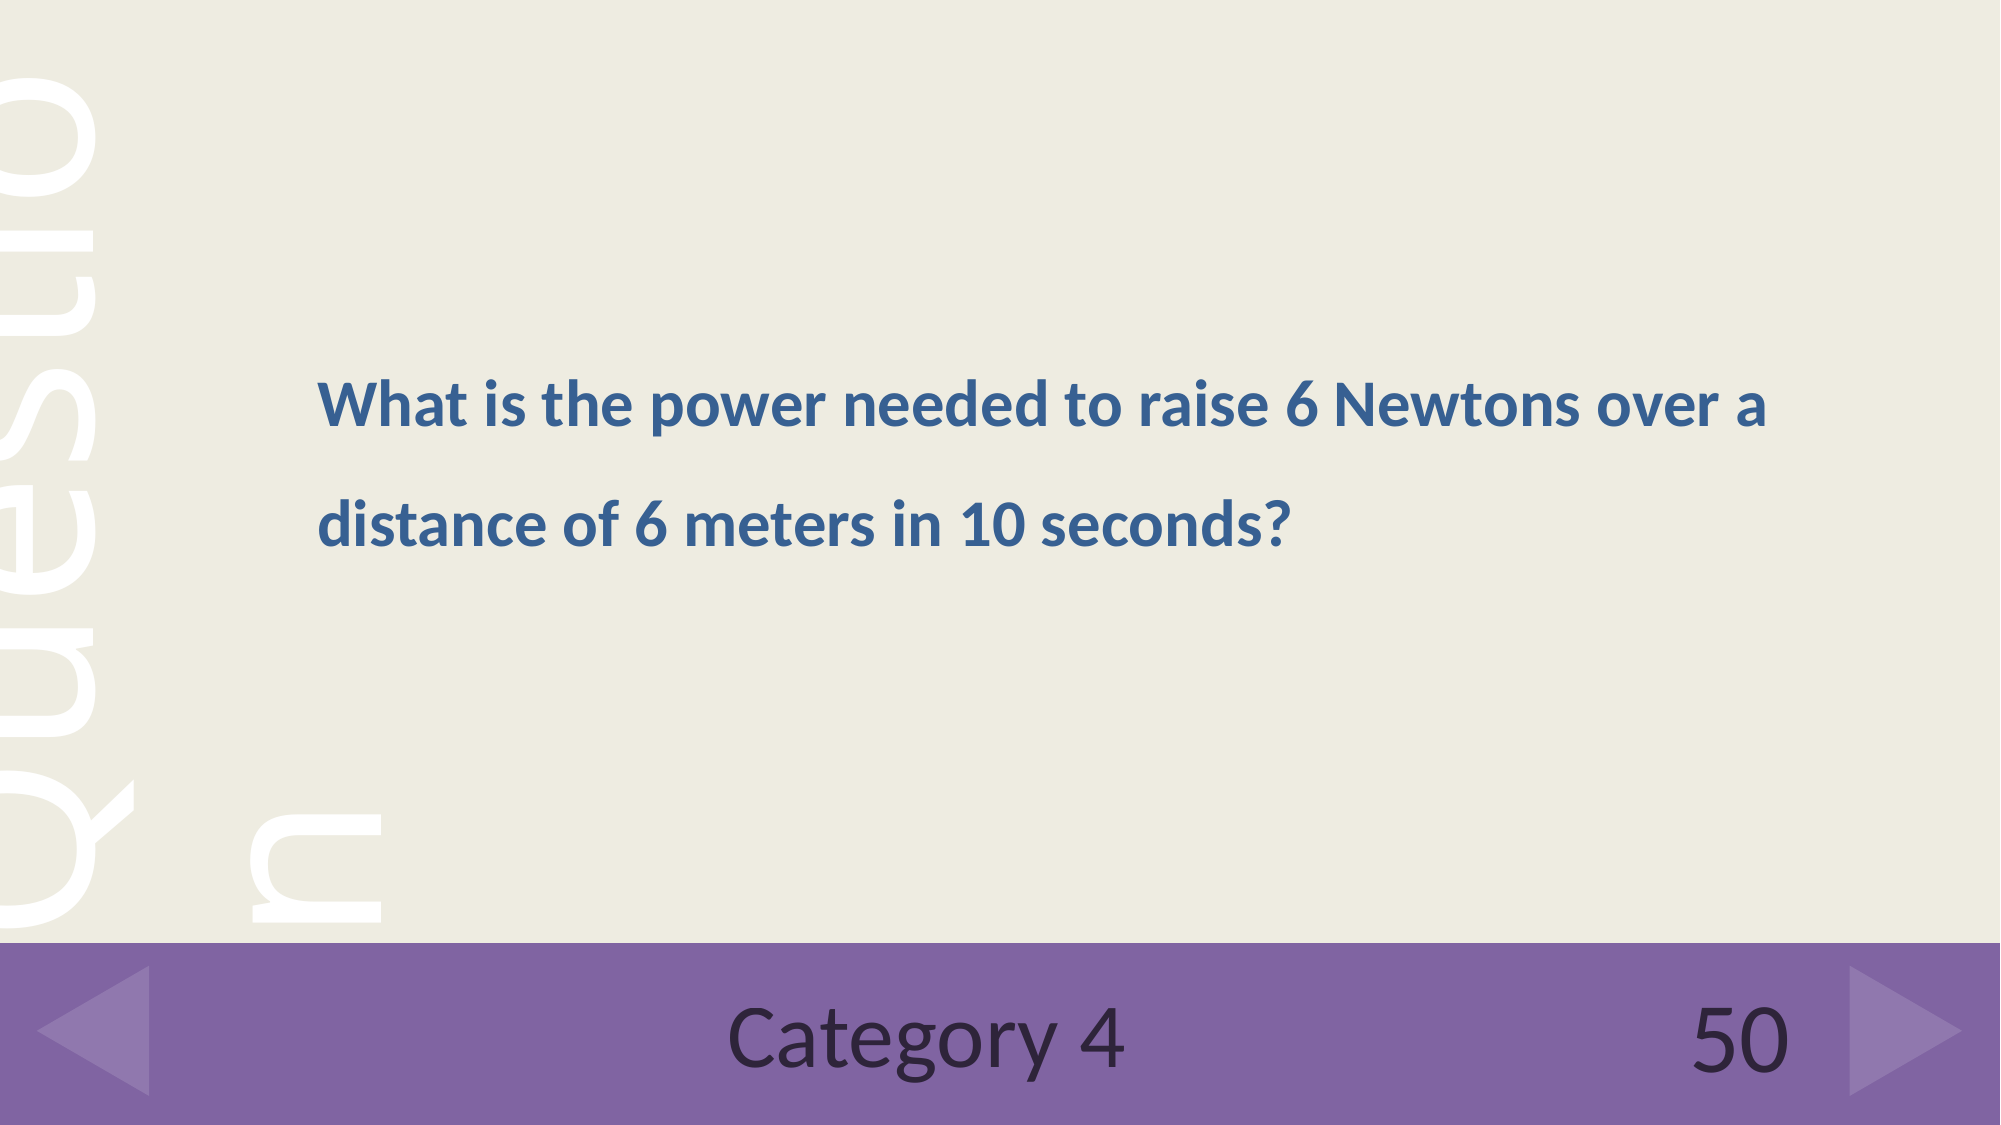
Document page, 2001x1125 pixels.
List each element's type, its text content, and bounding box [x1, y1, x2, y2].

list What is the power needed to raise 6 Newtons over a distance of 6 meters in 10 seconds? [302, 149, 1889, 850]
title Category 4 [26, 937, 1827, 1125]
